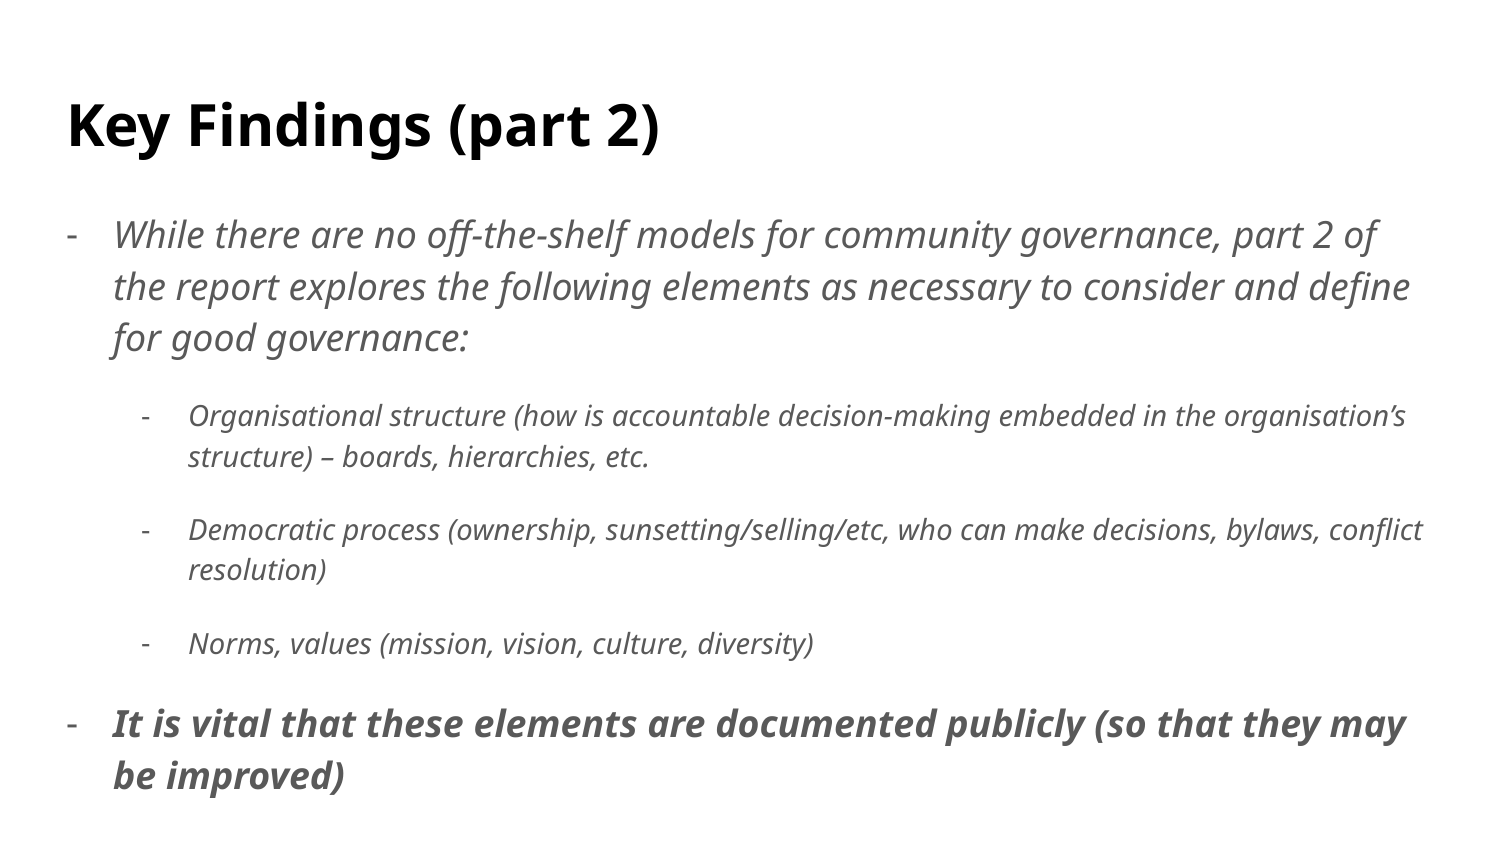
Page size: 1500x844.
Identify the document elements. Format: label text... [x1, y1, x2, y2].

title Key Findings (part 2) [51, 72, 1449, 167]
list While there are no off-the-shelf models for community governance, part 2 of the report explores the following elements as necessary to consider and define for good governance: Organisational structure (how is accountable decision-making embedded in the organisation’s structure) – boards, hierarchies, etc. Democratic process (ownership, sunsetting/selling/etc, who can make decisions, bylaws, conflict resolution) Norms, values (mission, vision, culture, diversity) It is vital that these elements are documented publicly (so that they may be improved) [51, 189, 1449, 750]
